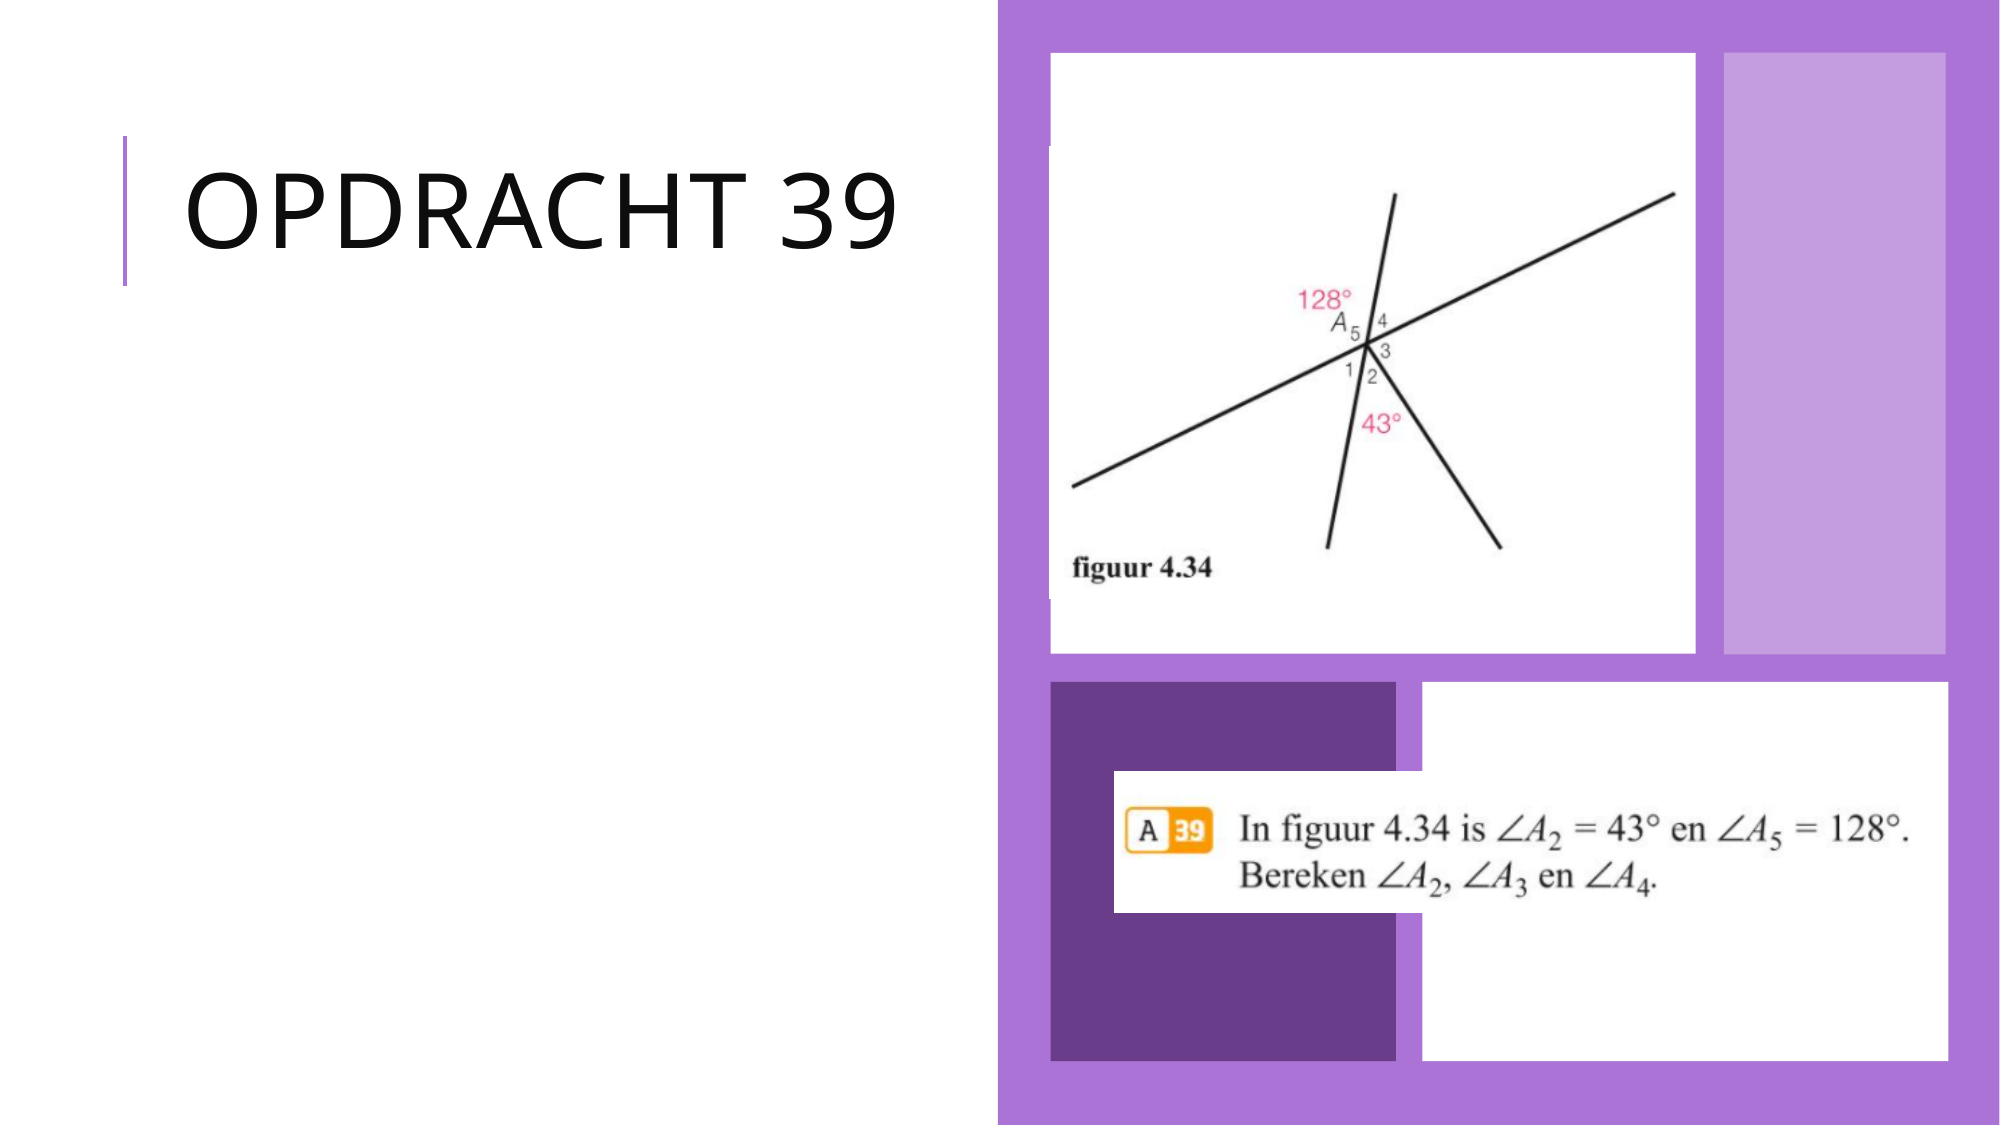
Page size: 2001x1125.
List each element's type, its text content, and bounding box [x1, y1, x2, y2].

picture [1113, 771, 1922, 914]
text_box [1049, 681, 1397, 1063]
text_box [1421, 681, 1950, 1063]
title Opdracht 39 [168, 96, 945, 342]
picture [1049, 146, 1694, 600]
text_box [997, 0, 2000, 1125]
text_box [1723, 51, 1947, 656]
text_box [1049, 51, 1697, 144]
text_box [1049, 605, 1697, 655]
